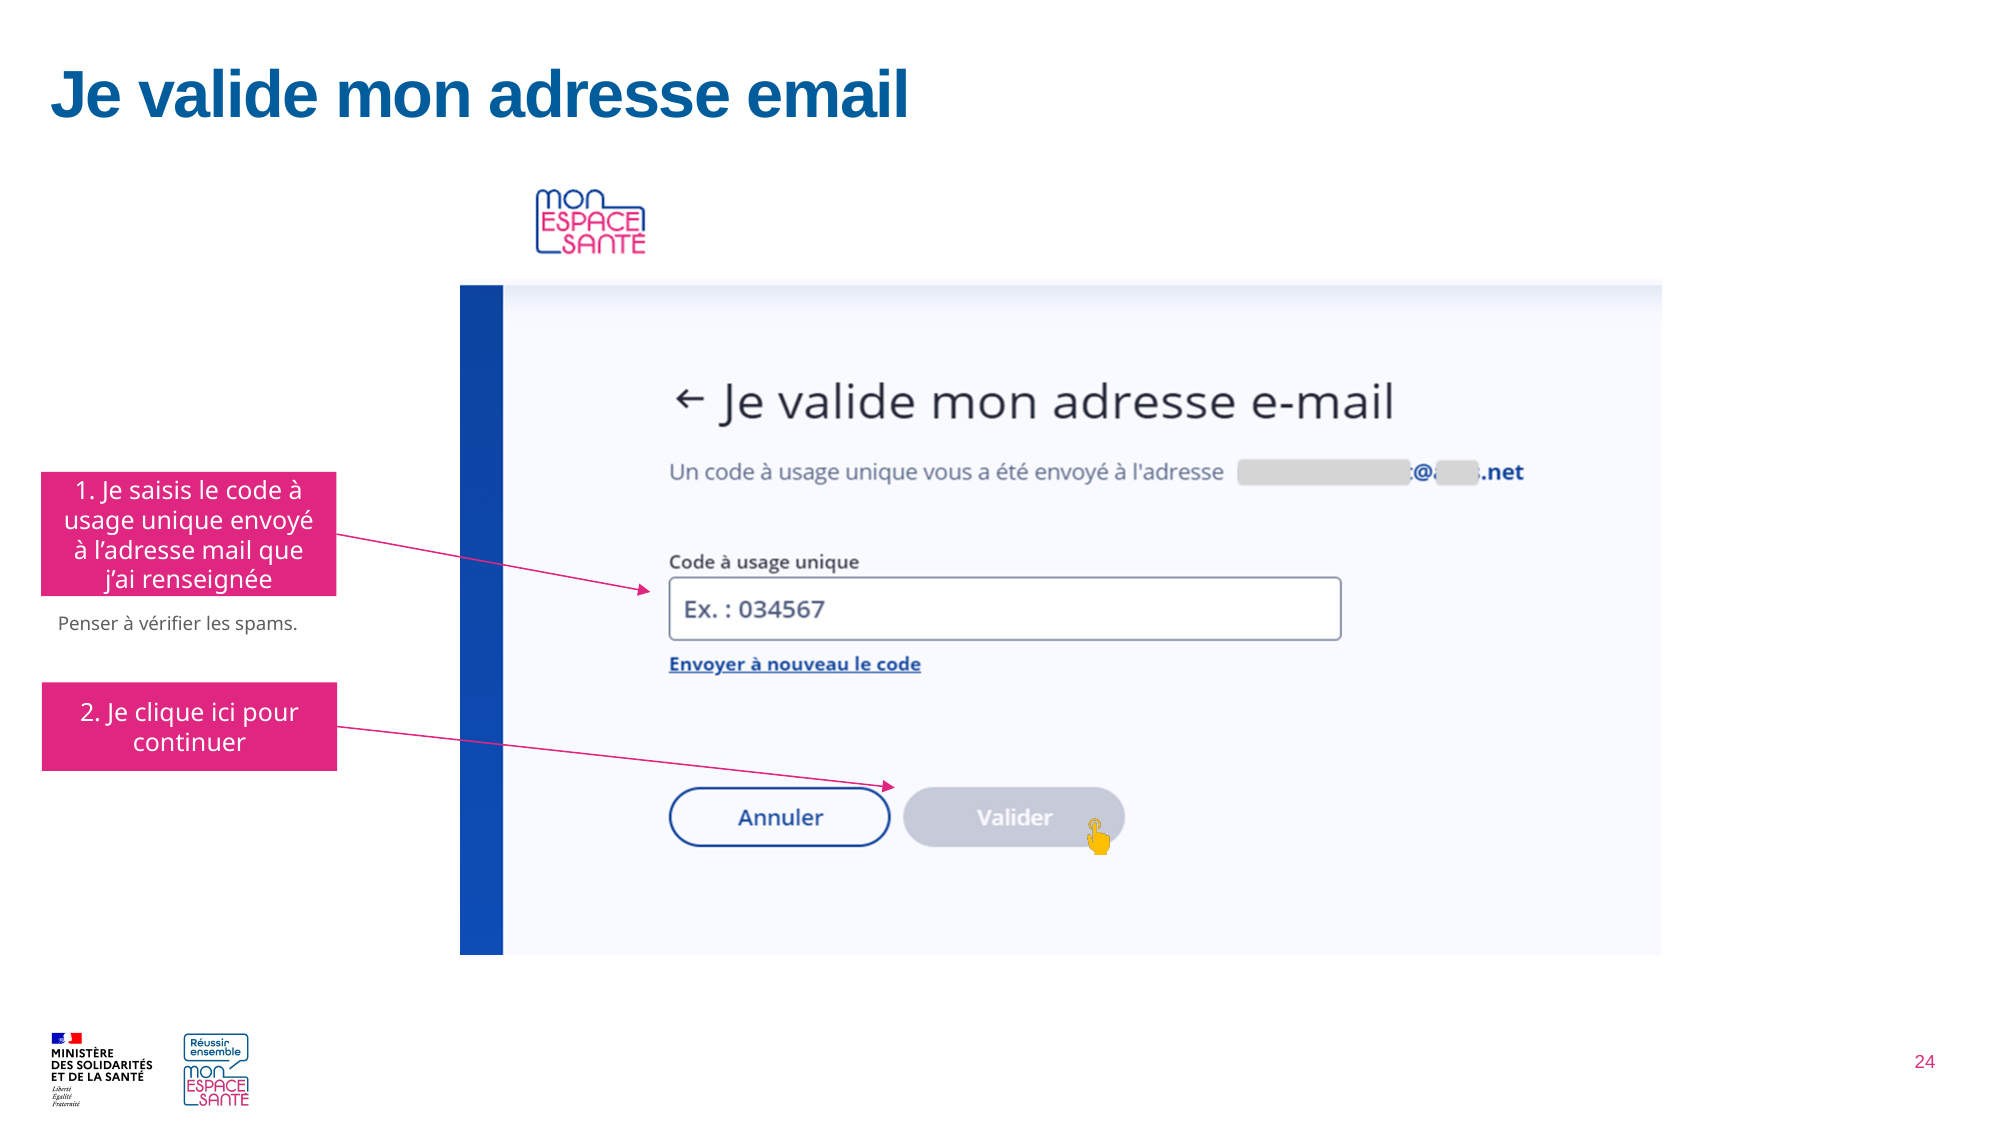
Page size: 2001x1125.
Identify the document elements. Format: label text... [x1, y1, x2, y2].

title Je valide mon adresse email [41, 41, 1945, 155]
picture [41, 1022, 163, 1117]
picture [172, 1022, 260, 1117]
text_box Penser à vérifier les spams. [41, 606, 341, 640]
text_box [41, 471, 651, 597]
slide_number 23 [1905, 1040, 1958, 1081]
picture [1077, 815, 1120, 858]
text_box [41, 681, 896, 788]
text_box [460, 170, 1662, 955]
